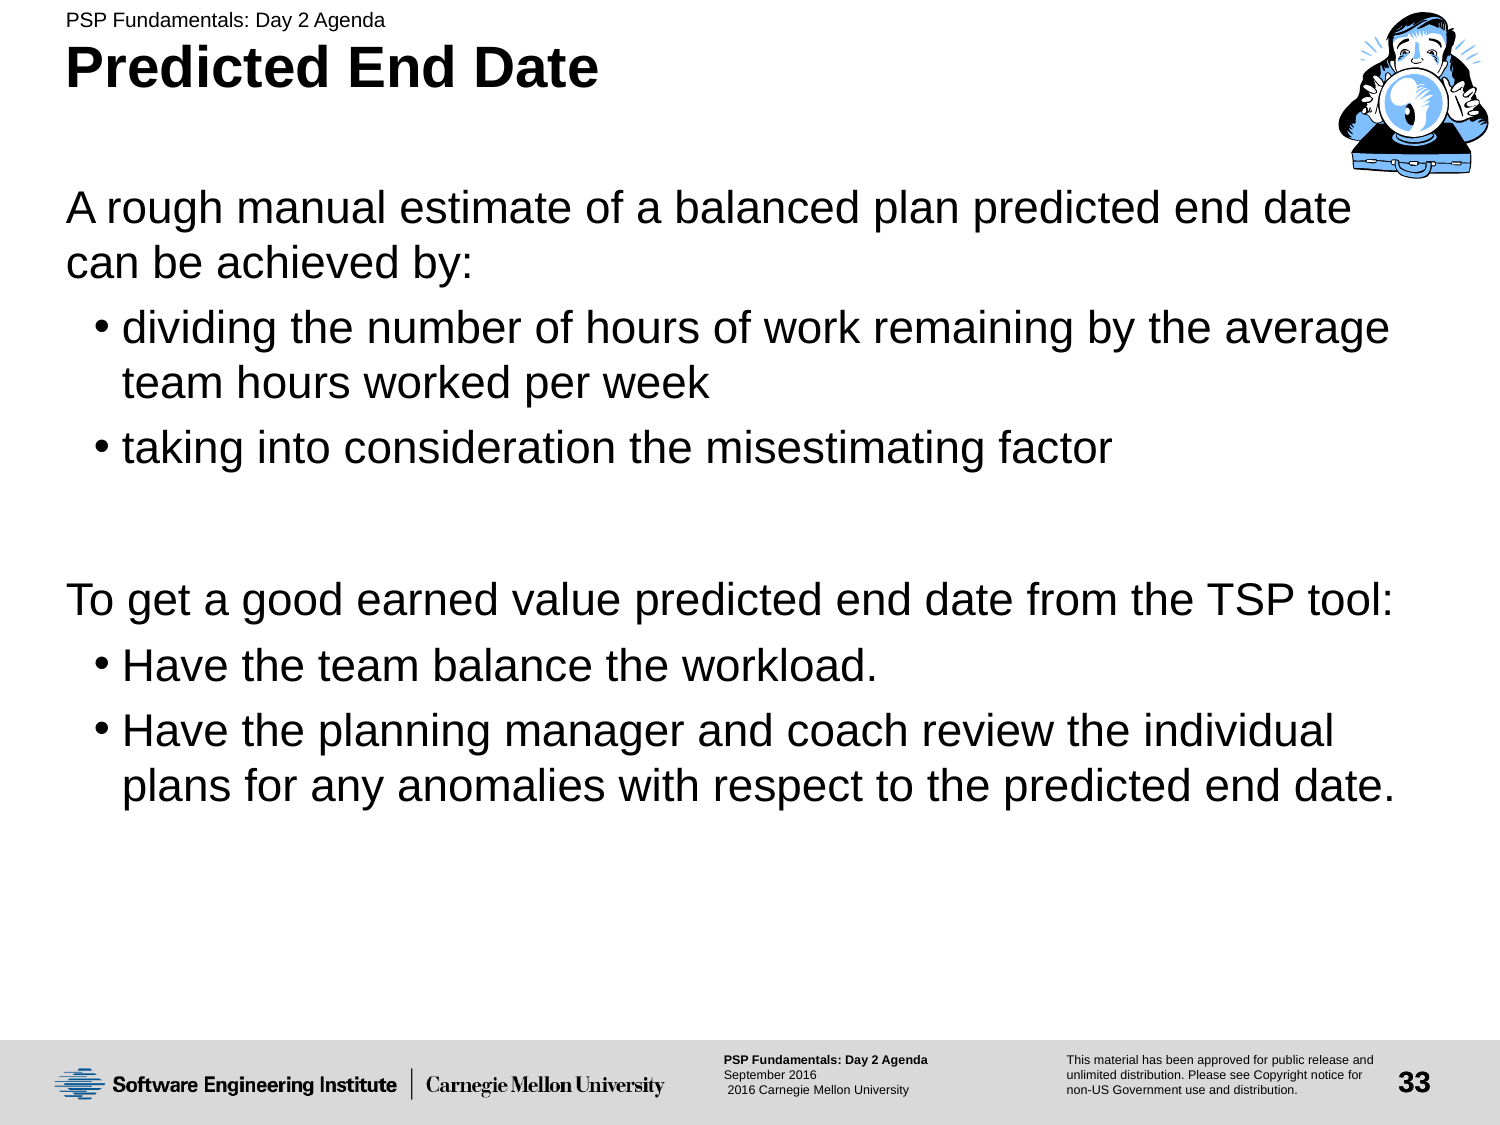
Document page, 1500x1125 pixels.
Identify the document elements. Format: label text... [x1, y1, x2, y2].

title Predicted End Date [65, 37, 1337, 148]
list A rough manual estimate of a balanced plan predicted end date can be achieved by: dividing the number of hours of work remaining by the average team hours worked per week taking into consideration the misestimating factor To get a good earned value predicted end date from the TSP tool: Have the team balance the workload. Have the planning manager and coach review the individual plans for any anomalies with respect to the predicted end date. [65, 177, 1431, 1000]
picture [1337, 11, 1489, 181]
picture [46, 1061, 673, 1104]
